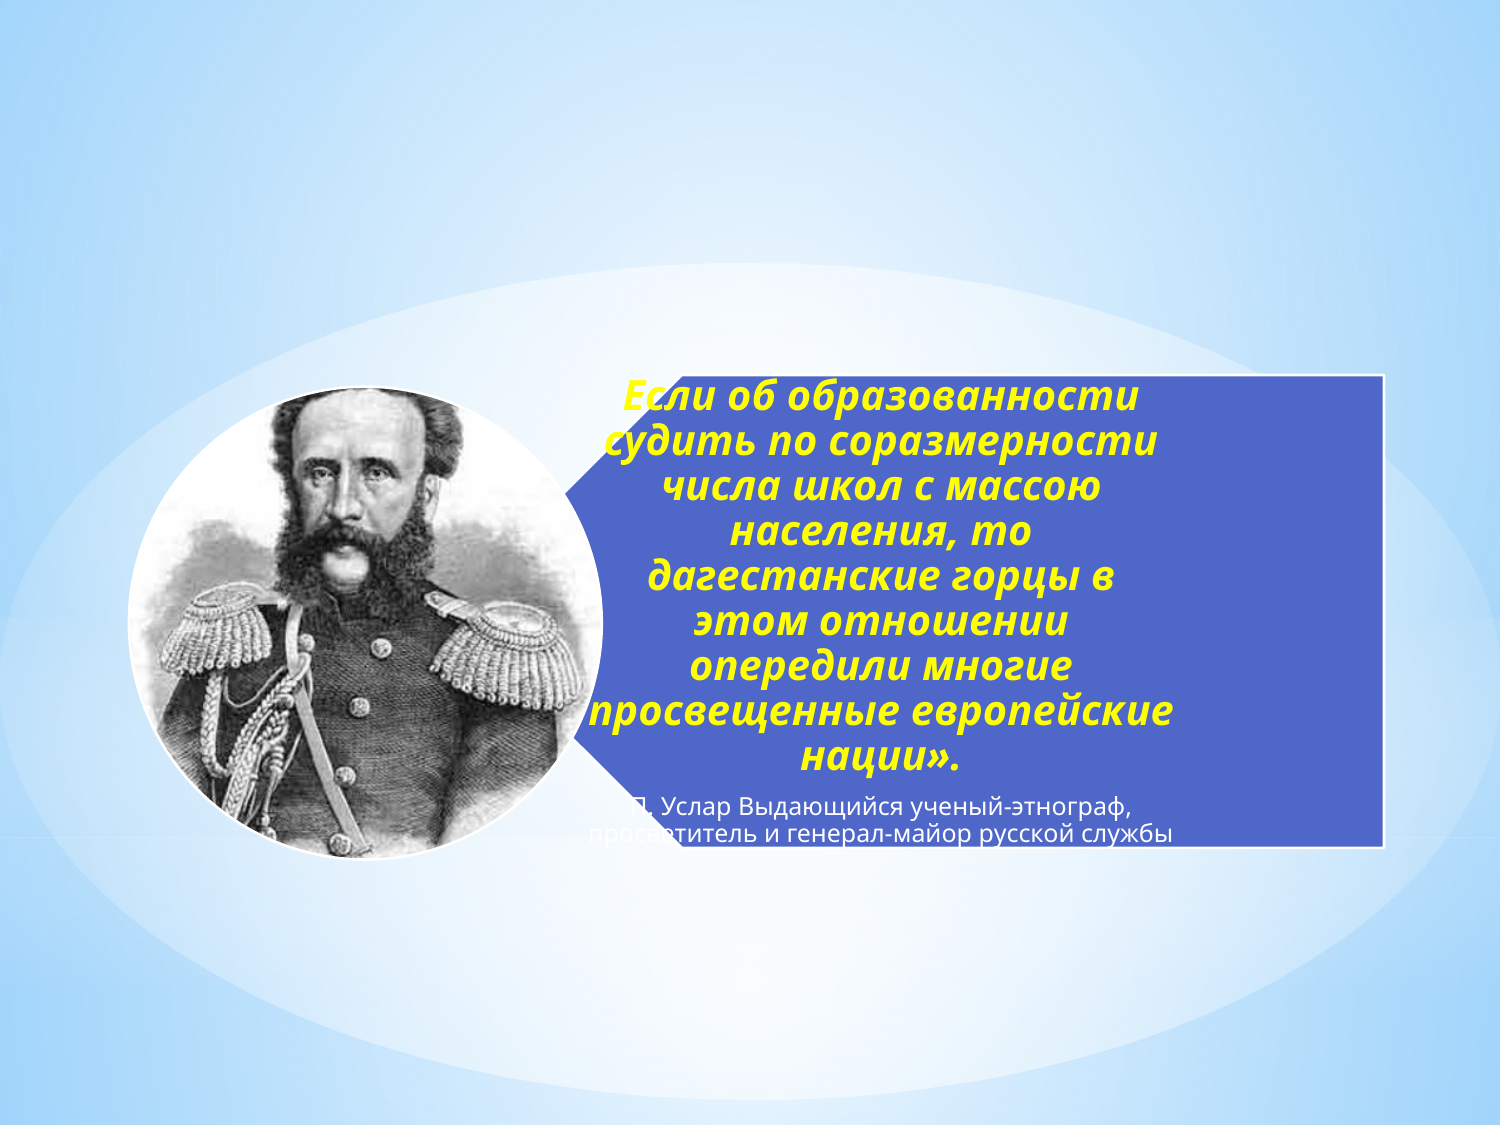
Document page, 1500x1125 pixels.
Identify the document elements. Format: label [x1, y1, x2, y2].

text_box [29, 0, 1442, 1047]
